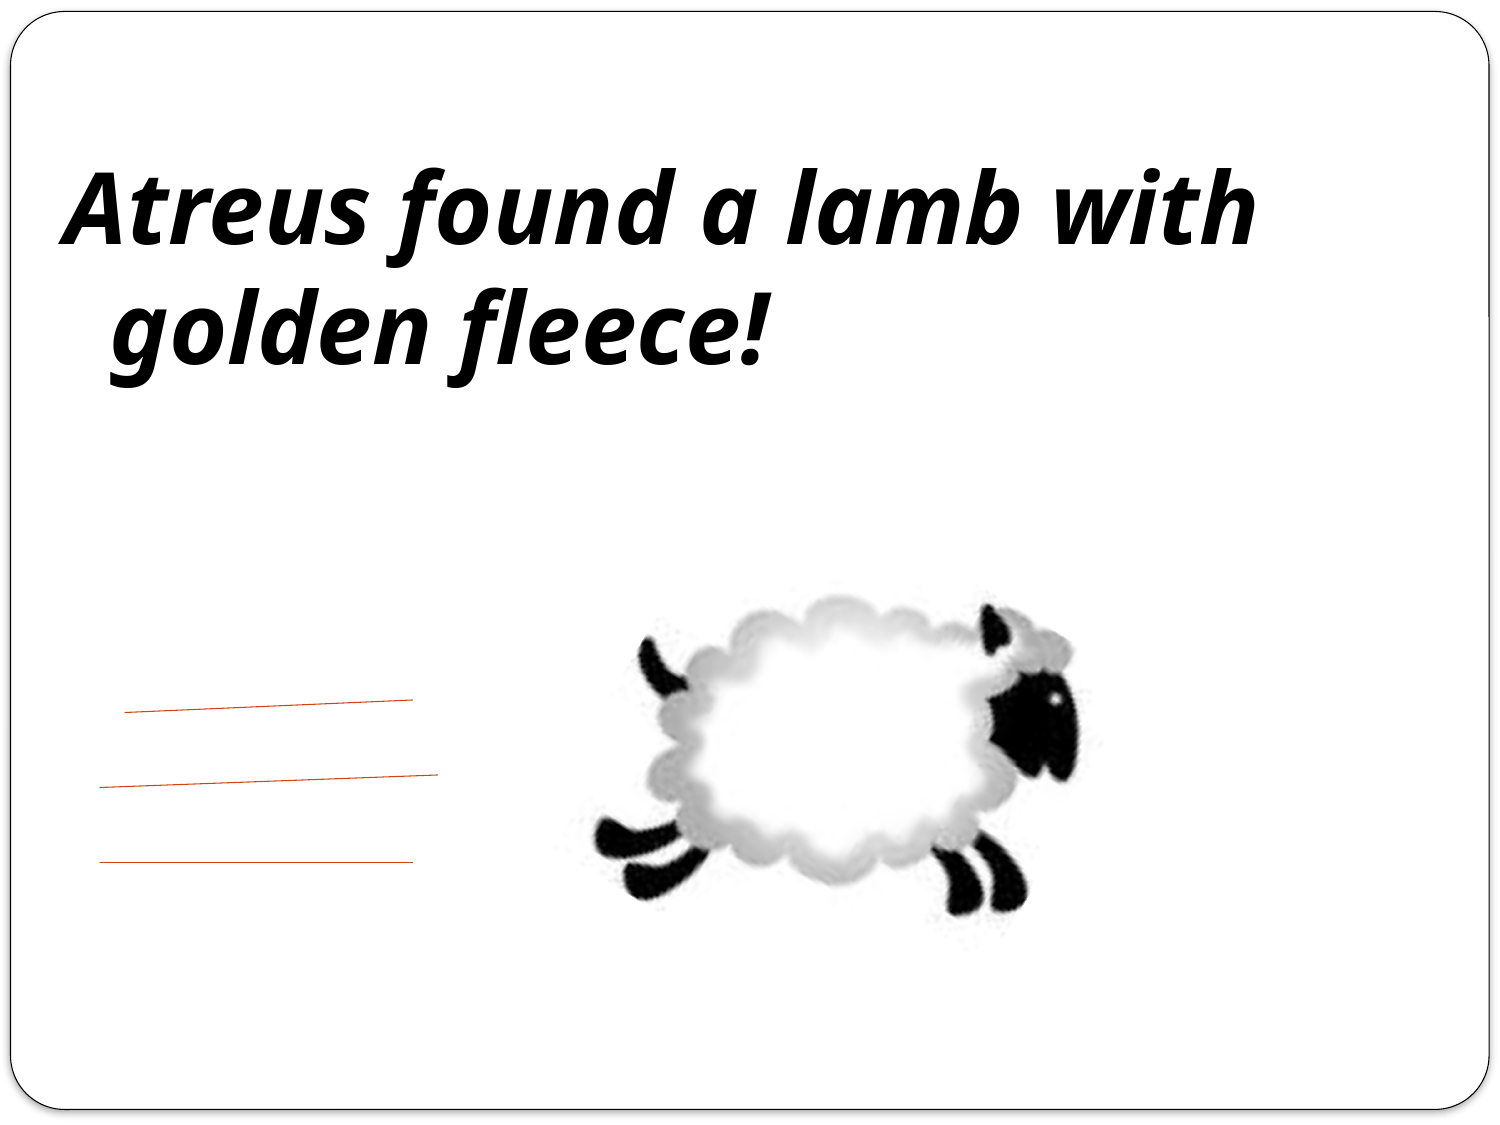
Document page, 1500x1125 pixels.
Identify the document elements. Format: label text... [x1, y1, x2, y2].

picture [529, 452, 1151, 1071]
list Atreus found a lamb with golden fleece! [50, 137, 1400, 880]
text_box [99, 774, 438, 788]
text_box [124, 699, 413, 713]
